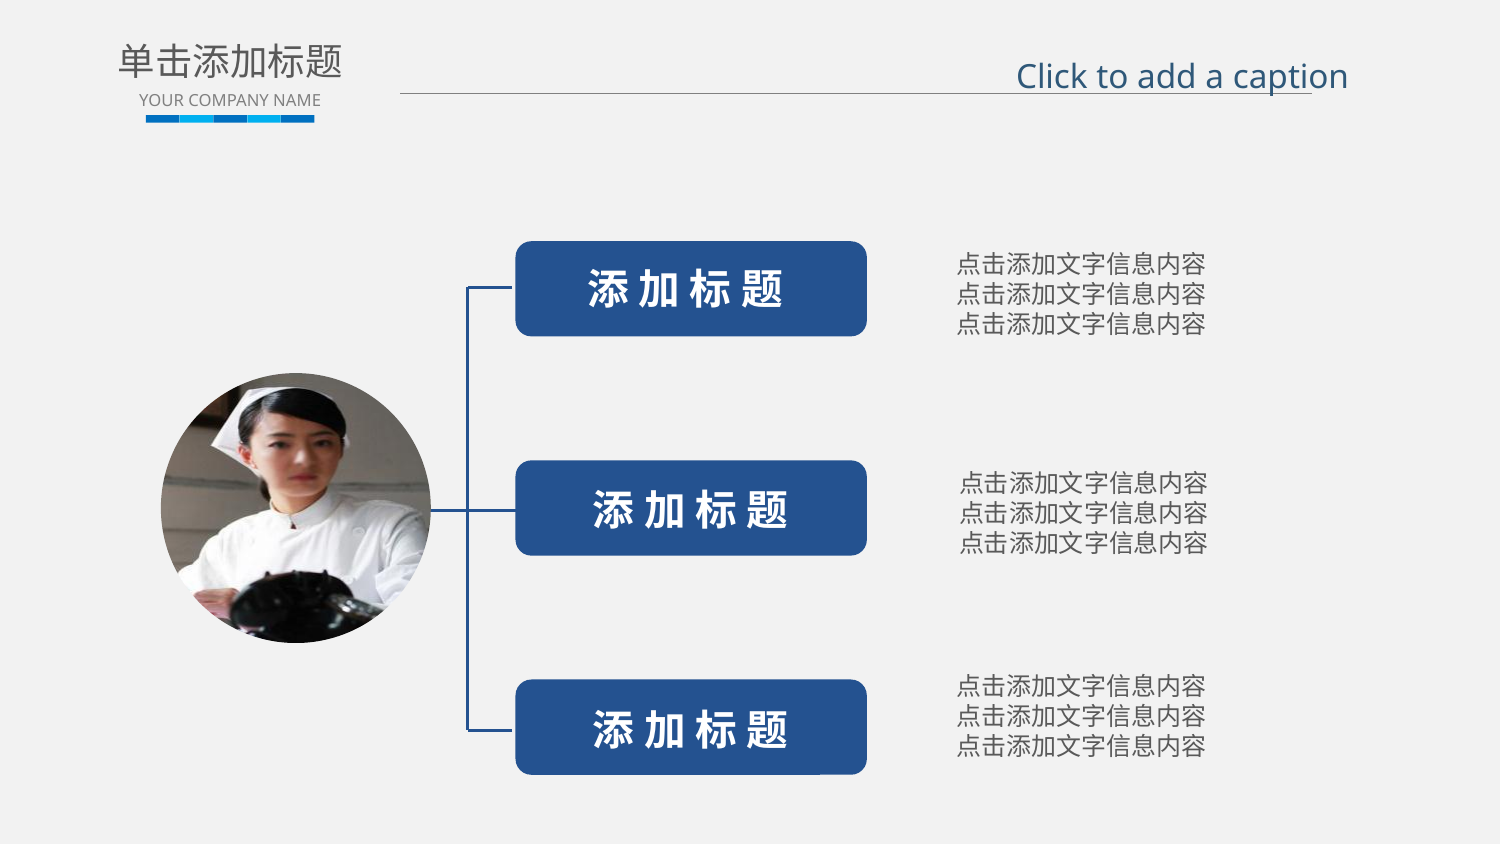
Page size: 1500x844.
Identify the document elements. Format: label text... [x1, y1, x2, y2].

text_box [427, 472, 432, 544]
text_box 添 加 标 题 [572, 255, 810, 320]
text_box [514, 459, 868, 557]
text_box 添 加 标 题 [578, 696, 804, 762]
text_box 添 加 标 题 [578, 476, 804, 542]
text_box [85, 32, 375, 123]
text_box Click to add a caption [1000, 46, 1425, 103]
text_box 点击添加文字信息内容 点击添加文字信息内容 点击添加文字信息内容 [941, 241, 1222, 372]
text_box [514, 678, 868, 776]
text_box [514, 240, 868, 338]
text_box [159, 372, 426, 645]
text_box 点击添加文字信息内容 点击添加文字信息内容 点击添加文字信息内容 [944, 460, 1225, 565]
text_box 点击添加文字信息内容 点击添加文字信息内容 点击添加文字信息内容 [941, 663, 1222, 794]
